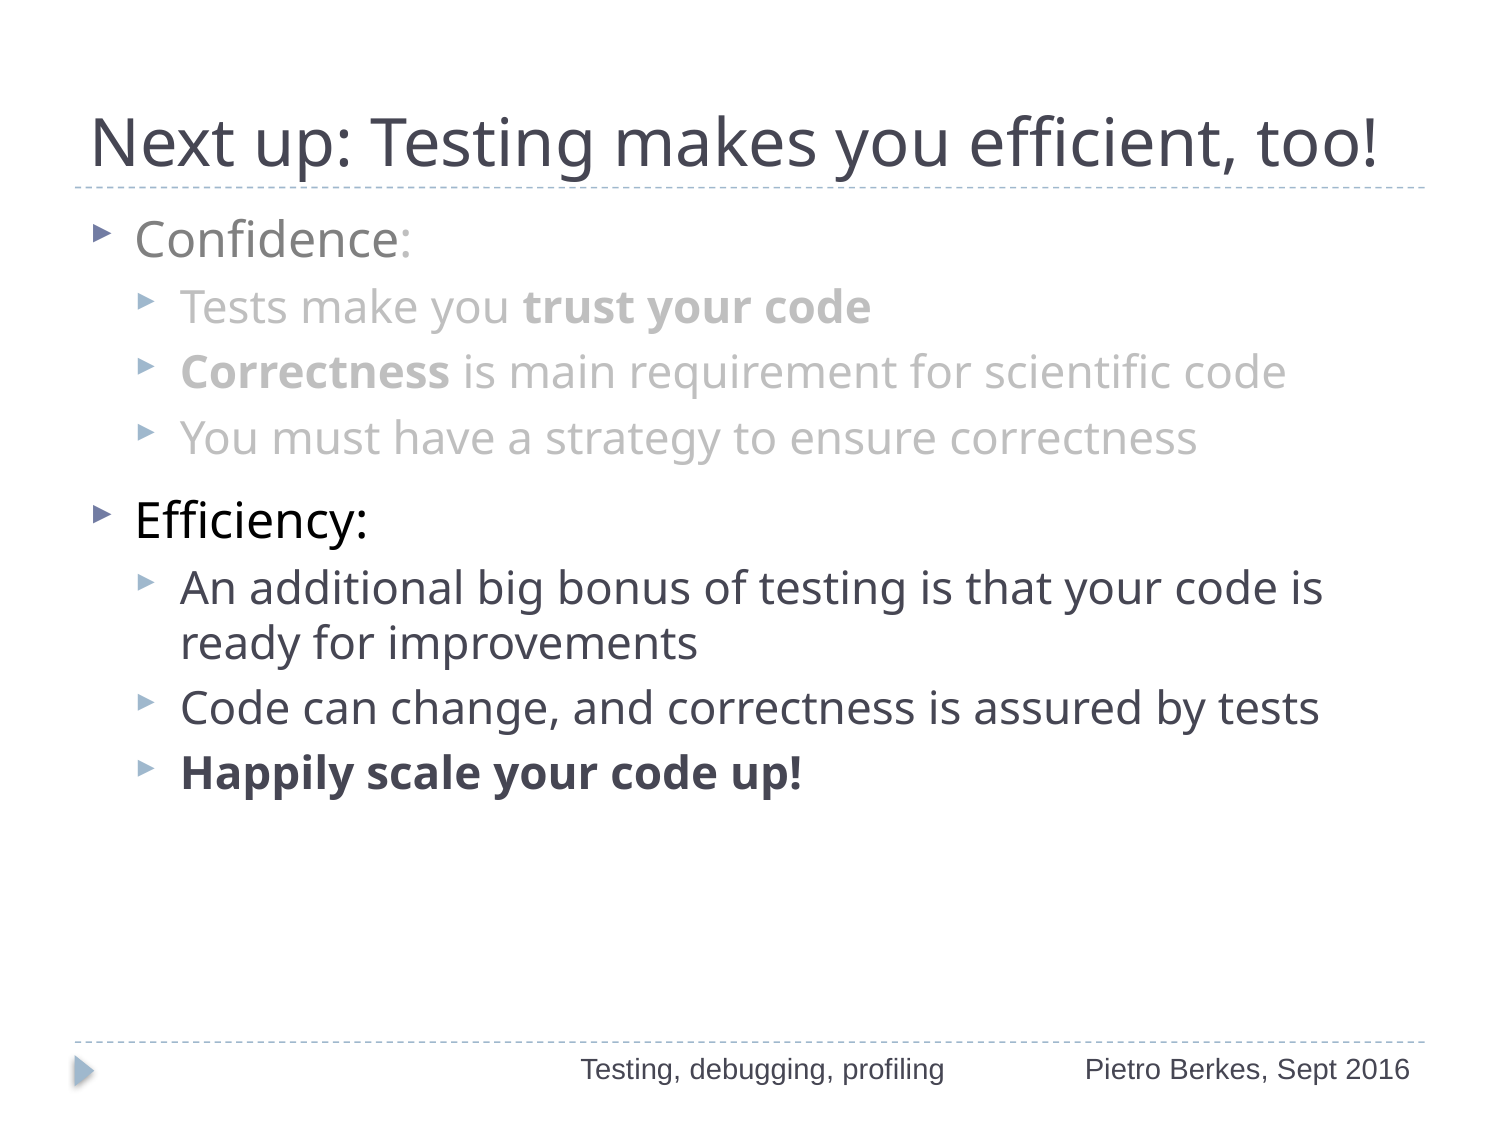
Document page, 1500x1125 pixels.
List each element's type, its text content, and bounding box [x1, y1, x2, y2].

title Next up: Testing makes you efficient, too! [75, 24, 1425, 188]
footer Testing, debugging, profiling [475, 1042, 1051, 1103]
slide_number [1051, 1042, 1426, 1103]
list Confidence: Tests make you trust your code Correctness is main requirement for scientific code You must have a strategy to ensure correctness Efficiency: An additional big bonus of testing is that your code is ready for improvements Code can change, and correctness is assured by tests Happily scale your code up! [75, 200, 1425, 1010]
